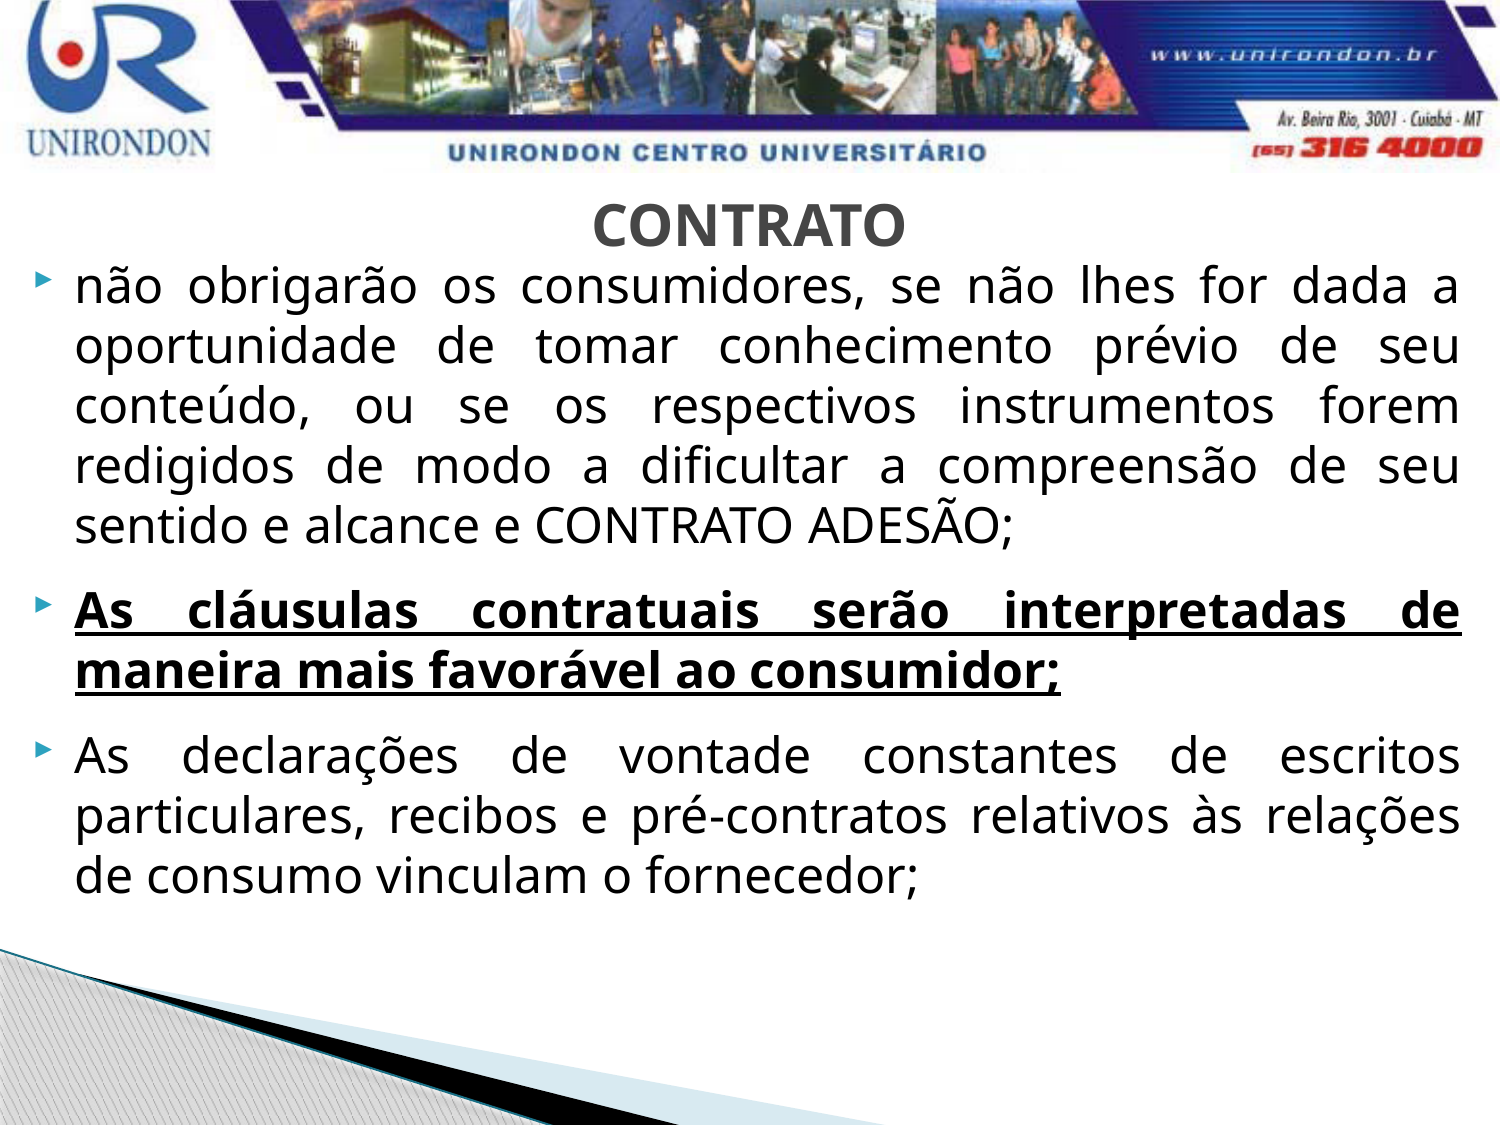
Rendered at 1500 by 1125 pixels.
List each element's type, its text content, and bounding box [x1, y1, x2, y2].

picture [0, 0, 1500, 174]
title CONTRATO [0, 183, 1500, 270]
list não obrigarão os consumidores, se não lhes for dada a oportunidade de tomar conhecimento prévio de seu conteúdo, ou se os respectivos instrumentos forem redigidos de modo a dificultar a compreensão de seu sentido e alcance e CONTRATO ADESÃO; As cláusulas contratuais serão interpretadas de maneira mais favorável ao consumidor; As declarações de vontade constantes de escritos particulares, recibos e pré-contratos relativos às relações de consumo vinculam o fornecedor; [0, 246, 1477, 1079]
